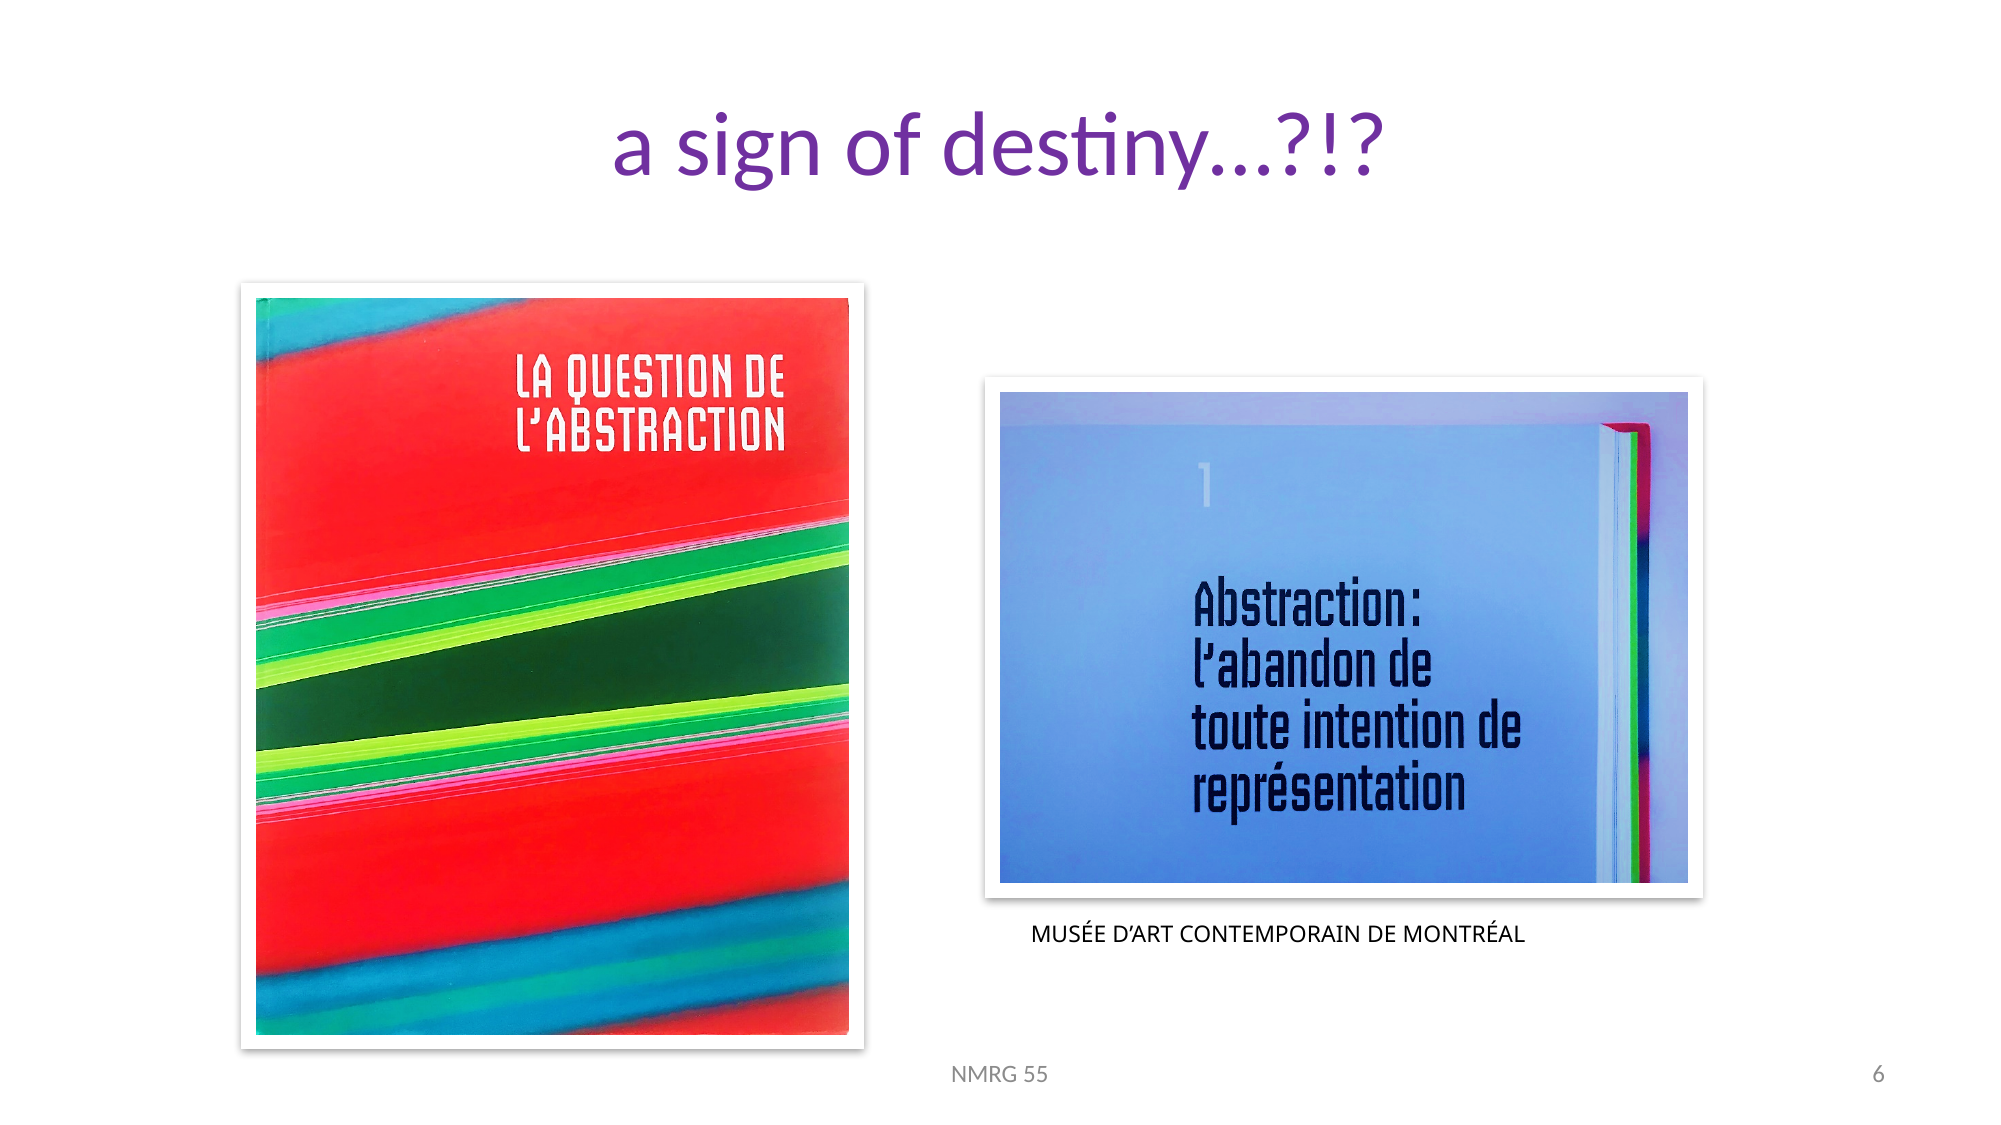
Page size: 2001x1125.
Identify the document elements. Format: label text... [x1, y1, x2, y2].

footer NMRG 55 [683, 1042, 1317, 1103]
title a sign of destiny…?!? [99, 45, 1900, 233]
picture [999, 391, 1689, 884]
picture [255, 990, 259, 1000]
picture [255, 297, 850, 1035]
slide_number 6 [1433, 1042, 1900, 1103]
text_box Musée d’art contemporain de Montréal [1016, 912, 1541, 955]
